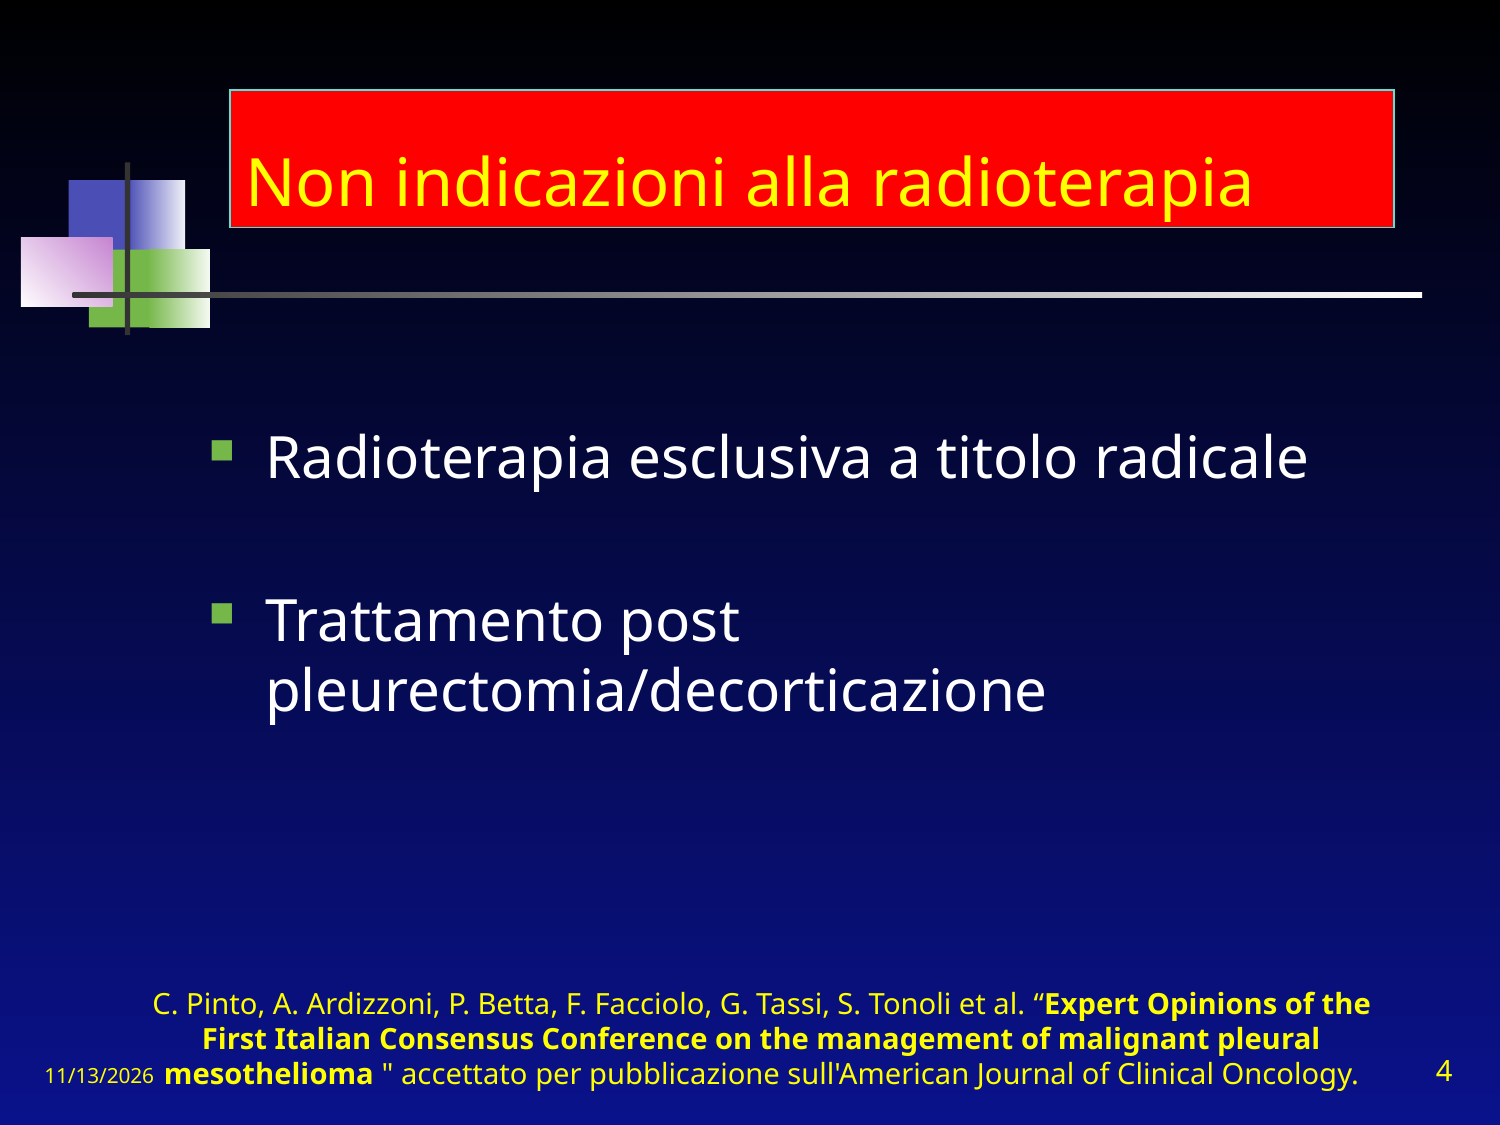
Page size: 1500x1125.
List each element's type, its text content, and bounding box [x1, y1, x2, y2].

title Non indicazioni alla radioterapia [229, 89, 1395, 228]
list Radioterapia esclusiva a titolo radicale Trattamento post pleurectomia/decorticazione [193, 330, 1424, 764]
slide_number 4 [1328, 1023, 1468, 1100]
footer C. Pinto, A. Ardizzoni, P. Betta, F. Facciolo, G. Tassi, S. Tonoli et al. “Expert Opinions of the First Italian Consensus Conference on the management of malignant pleural mesothelioma " accettato per pubblicazione sull'American Journal of Clinical Oncology. [111, 1022, 1412, 1099]
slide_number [29, 1022, 111, 1099]
